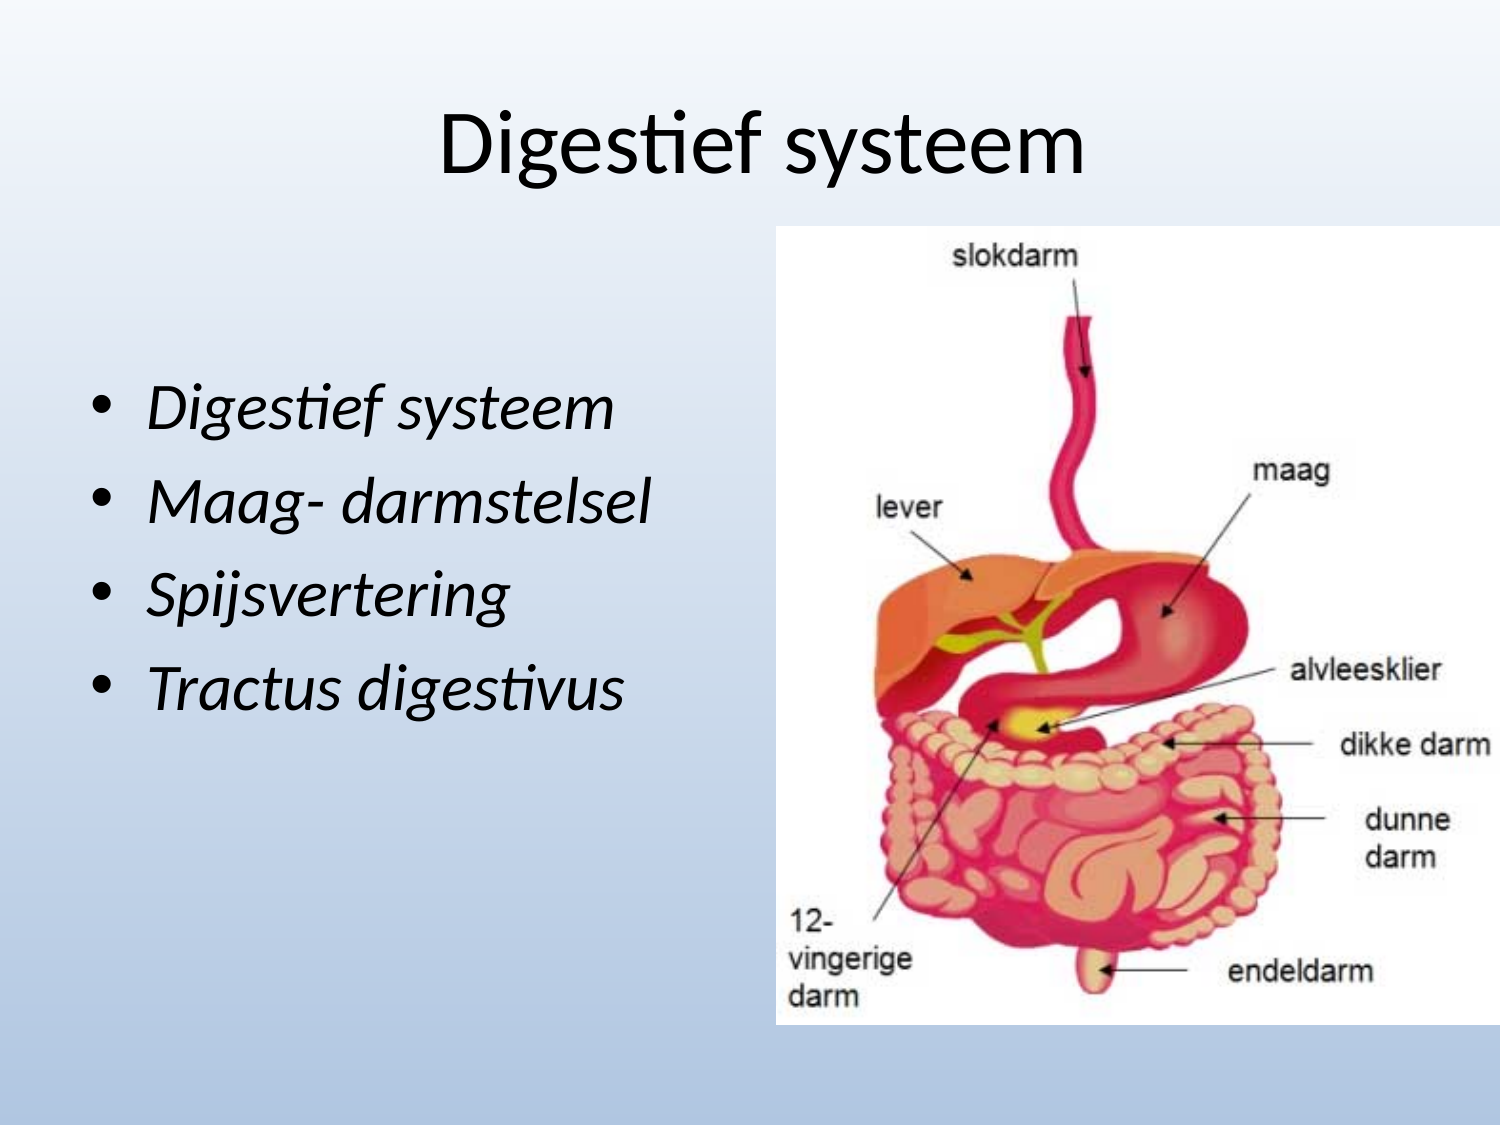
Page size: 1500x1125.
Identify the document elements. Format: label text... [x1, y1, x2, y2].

list Digestief systeem Maag- darmstelsel Spijsvertering Tractus digestivus [75, 262, 771, 1005]
title Digestief systeem [88, 42, 1439, 231]
picture [776, 226, 1500, 1025]
